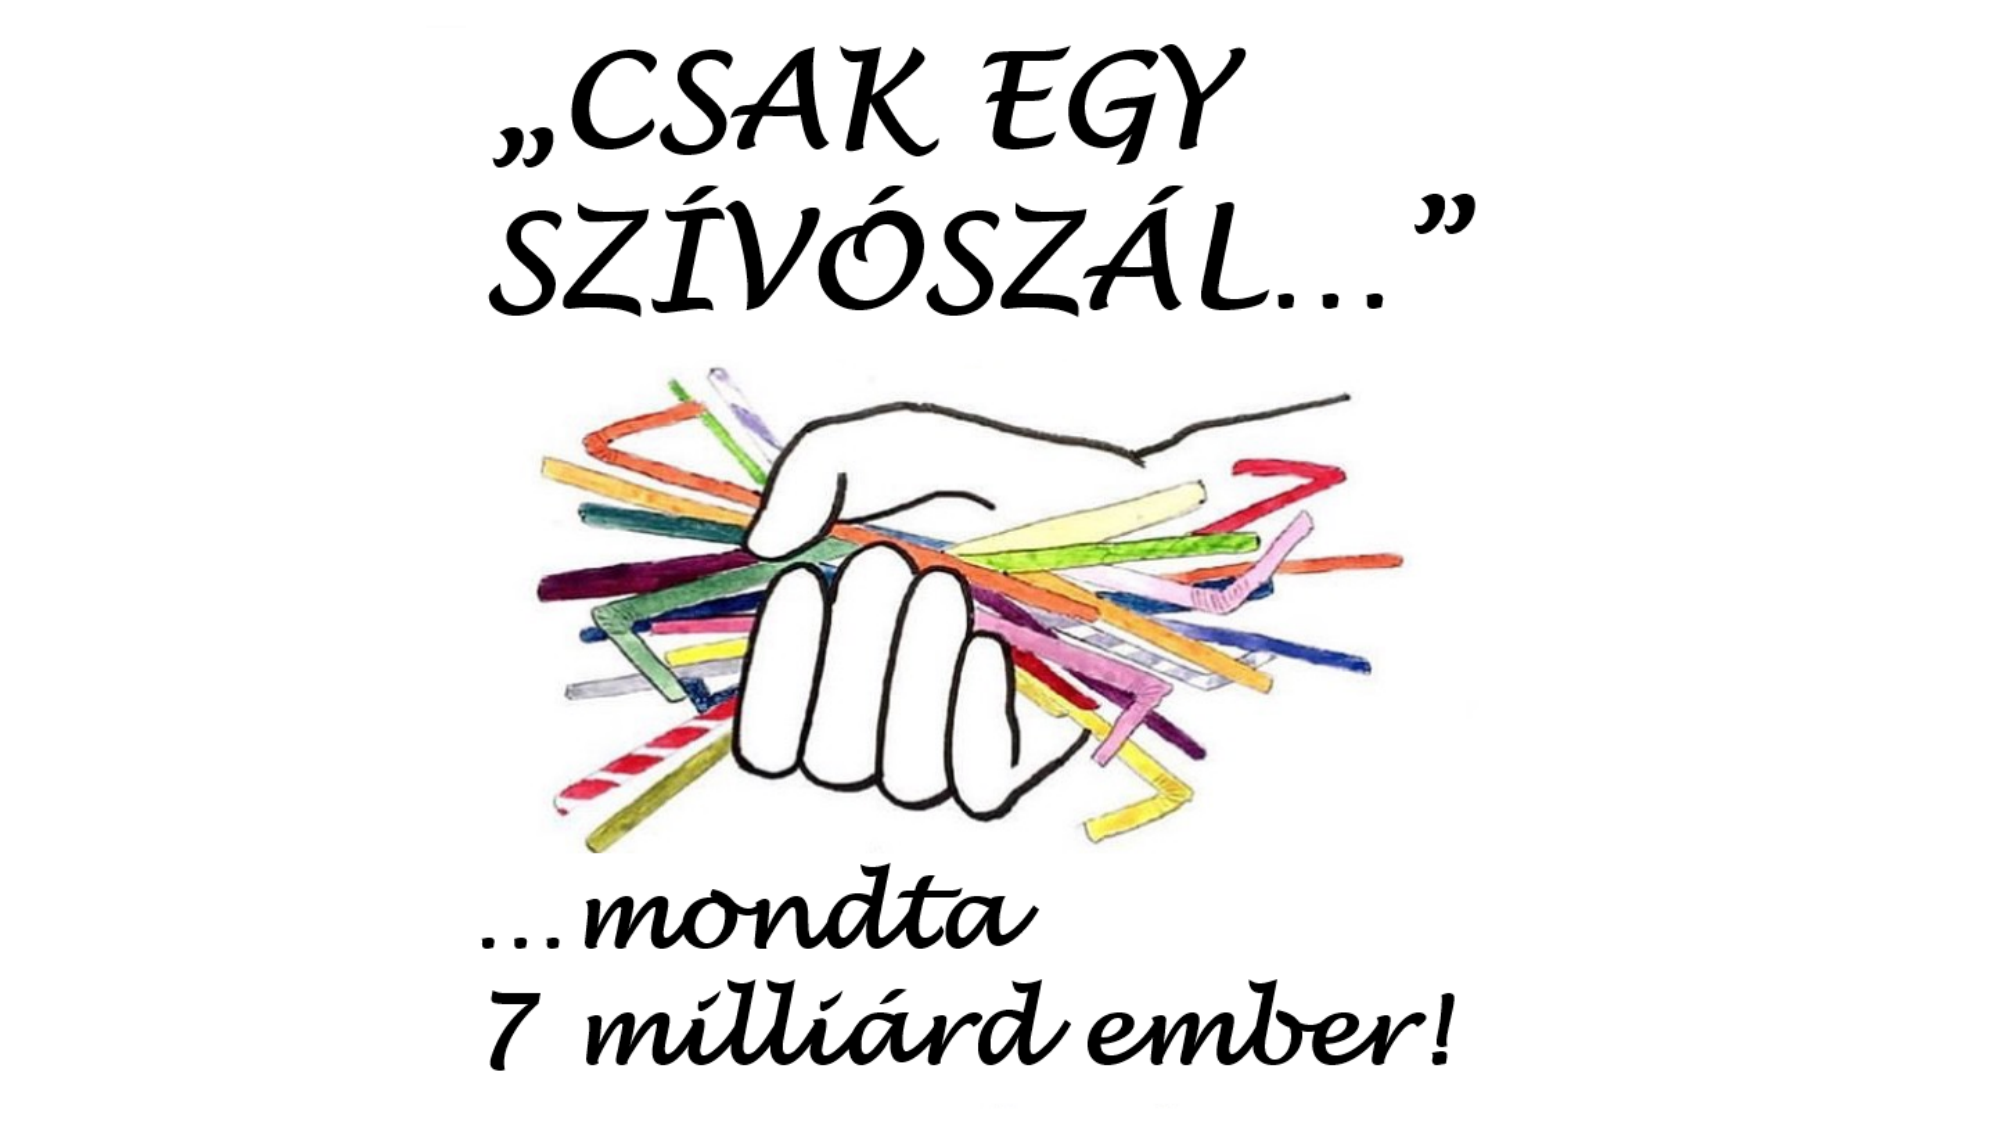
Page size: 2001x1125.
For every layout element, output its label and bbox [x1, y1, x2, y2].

picture [398, 25, 1550, 1112]
